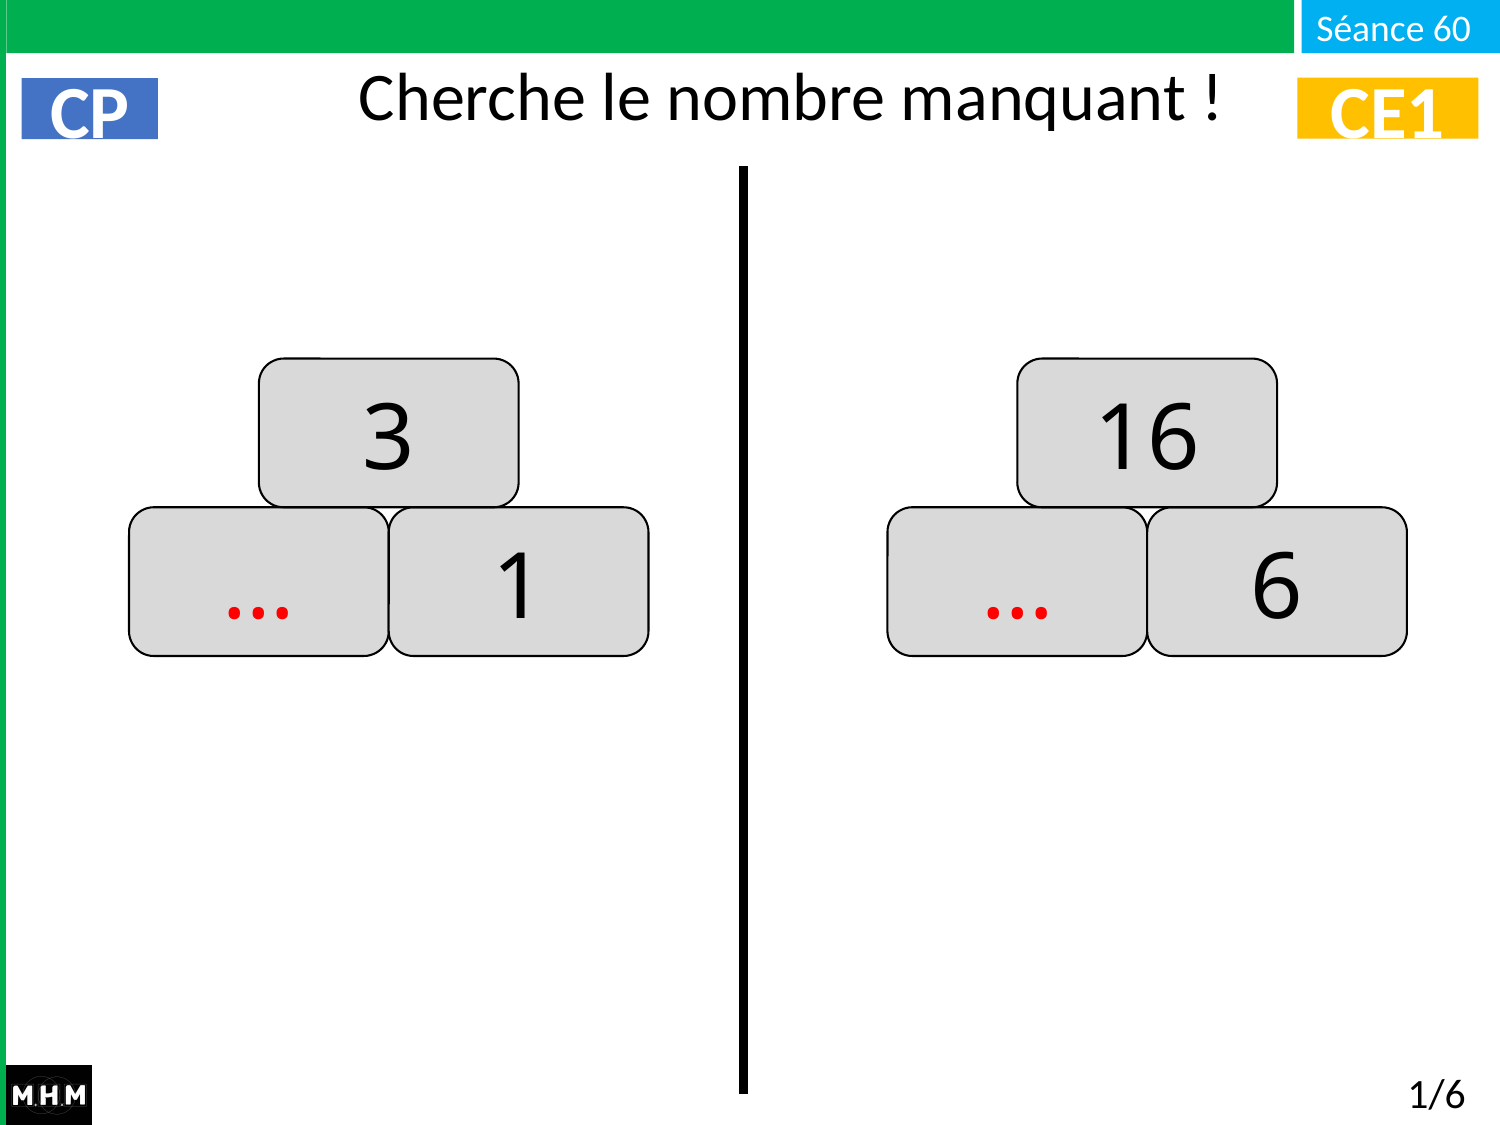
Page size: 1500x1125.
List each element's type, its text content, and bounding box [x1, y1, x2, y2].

list 1/6 [1373, 1064, 1500, 1125]
text_box 1 [387, 506, 650, 658]
text_box 6 [1146, 506, 1408, 658]
text_box … [127, 506, 389, 658]
text_box CE1 [1296, 77, 1479, 140]
text_box 3 [257, 357, 520, 509]
text_box CP [21, 77, 159, 140]
title Cherche le nombre manquant ! [343, 54, 1500, 144]
picture [6, 1065, 92, 1125]
text_box … [886, 506, 1147, 658]
text_box 16 [1016, 357, 1279, 509]
